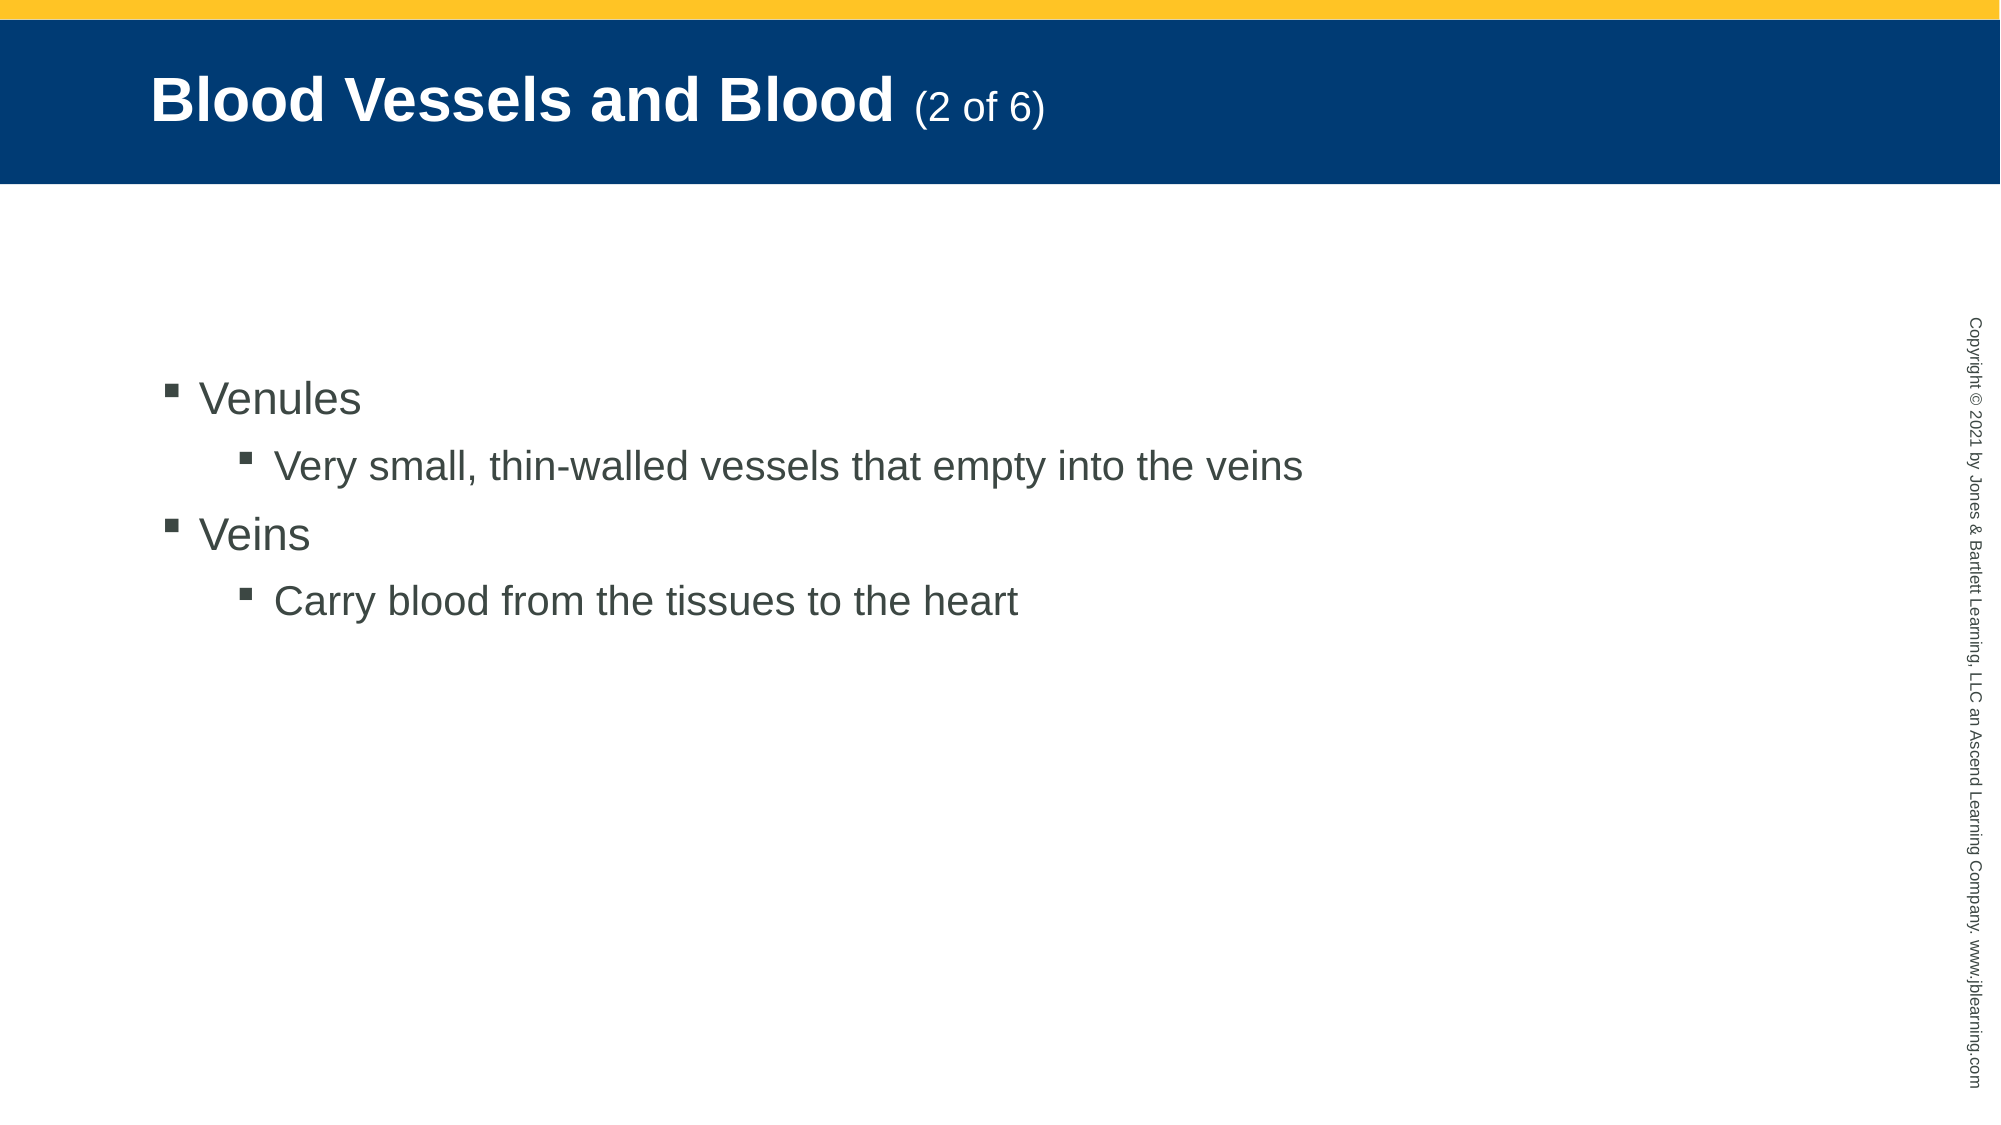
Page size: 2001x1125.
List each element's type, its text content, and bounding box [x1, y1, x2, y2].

title Blood Vessels and Blood (2 of 6) [0, 19, 2000, 185]
list Venules Very small, thin-walled vessels that empty into the veins Veins Carry blood from the tissues to the heart [146, 361, 1859, 1016]
